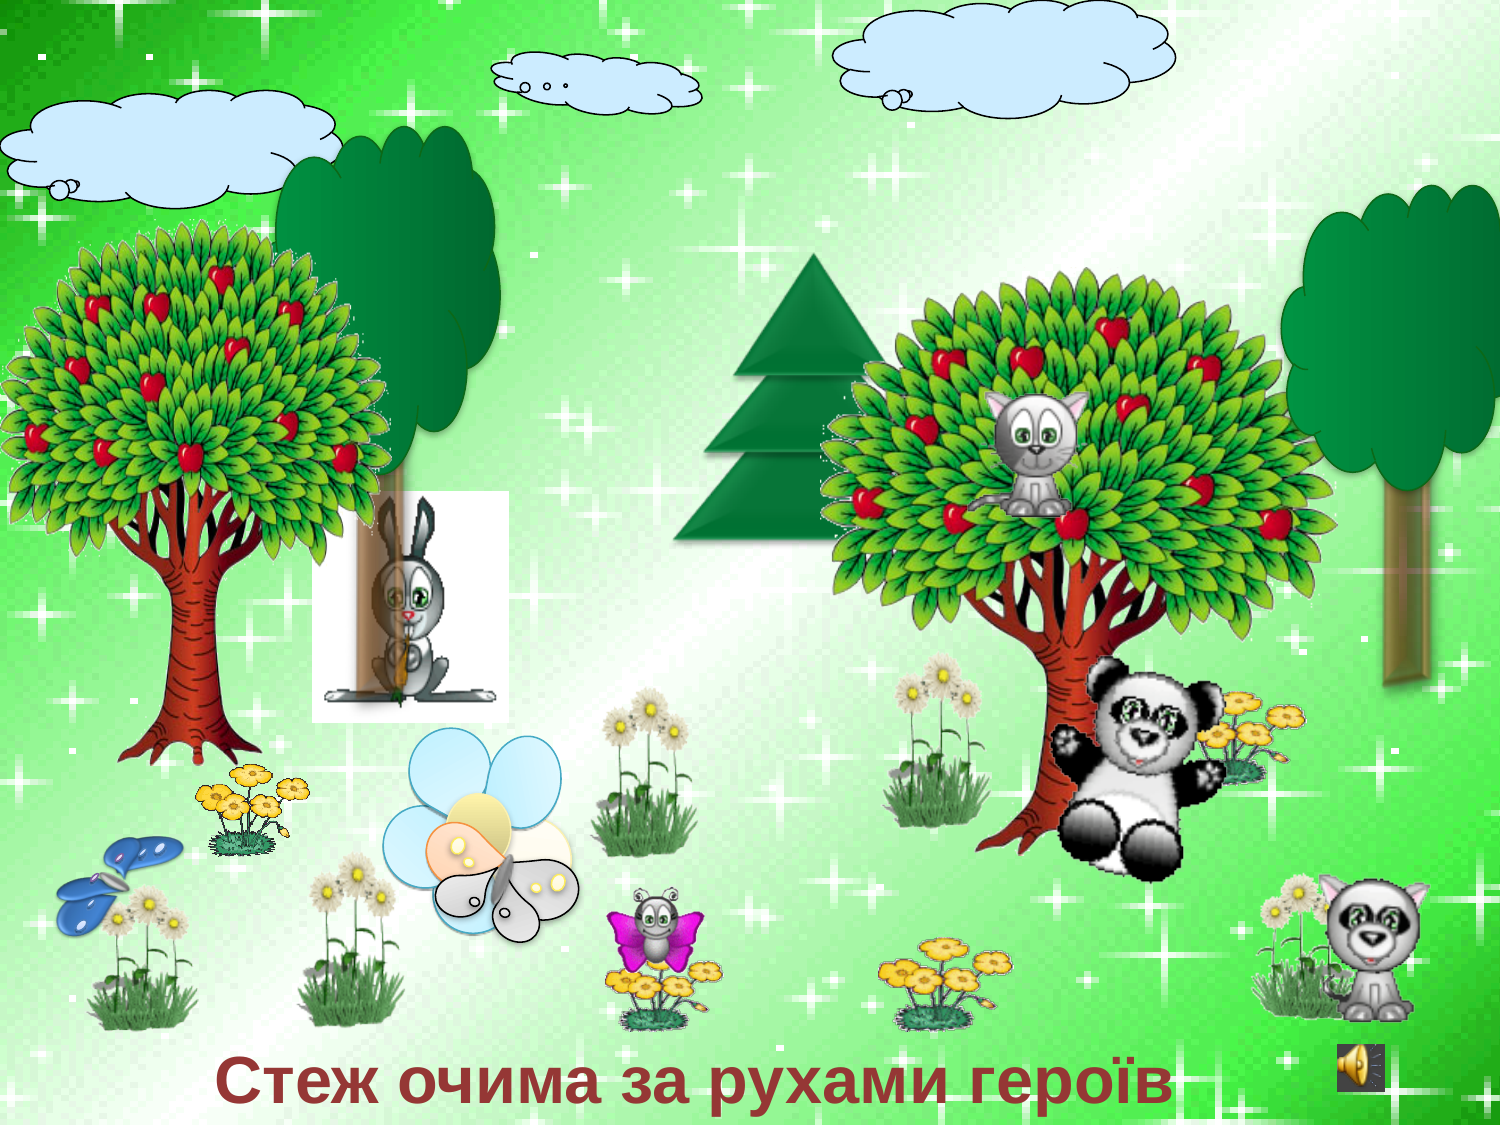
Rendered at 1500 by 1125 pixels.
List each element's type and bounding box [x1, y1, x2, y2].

text_box [1281, 184, 1500, 689]
text_box [253, 125, 501, 701]
text_box [419, 845, 581, 934]
text_box [643, 255, 996, 713]
text_box [29, 857, 195, 899]
text_box [383, 727, 572, 844]
picture [0, 0, 1500, 1125]
